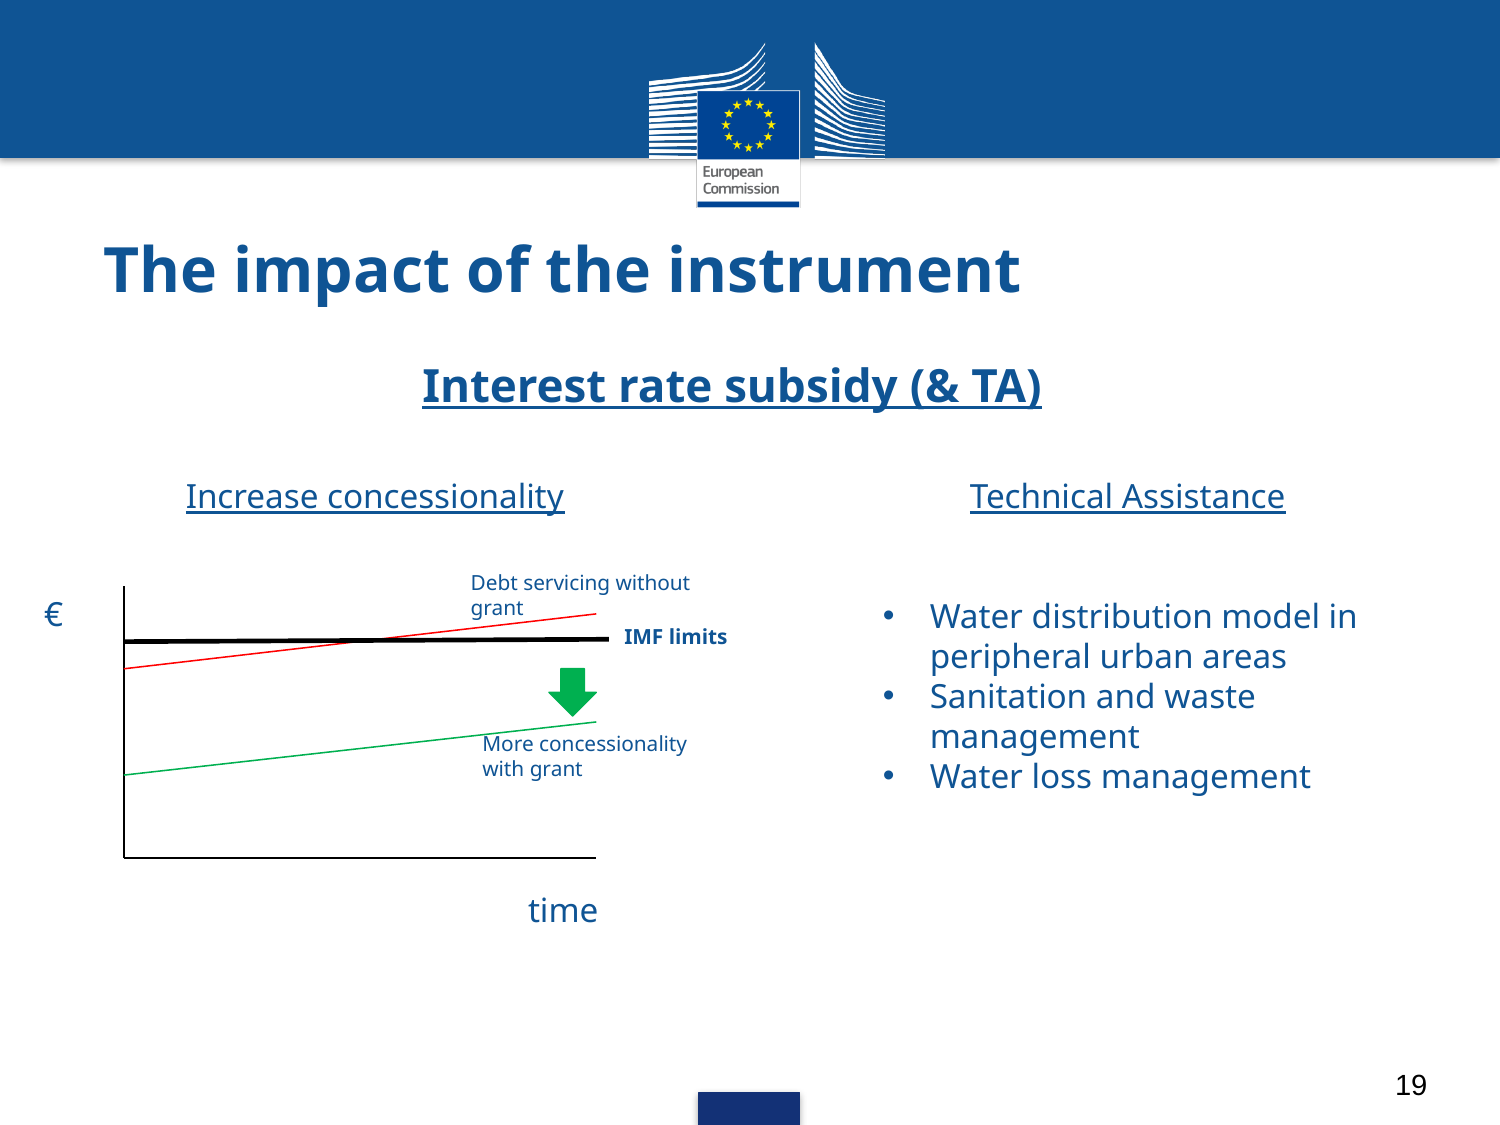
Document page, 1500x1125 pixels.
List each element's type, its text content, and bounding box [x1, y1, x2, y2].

slide_number 19 [1316, 1058, 1443, 1102]
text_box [123, 638, 610, 642]
text_box [548, 678, 597, 716]
title The impact of the instrument [29, 190, 1483, 345]
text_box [123, 649, 597, 669]
text_box Debt servicing without grant [455, 562, 762, 628]
picture [649, 42, 885, 190]
text_box time [513, 881, 691, 937]
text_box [123, 613, 597, 638]
text_box IMF limits [609, 616, 868, 657]
text_box € [29, 586, 101, 641]
text_box Technical Assistance Water distribution model in peripheral urban areas Sanitation and waste management Water loss management [868, 467, 1388, 803]
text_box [123, 721, 597, 776]
text_box Increase concessionality [171, 467, 656, 523]
text_box More concessionality with grant [467, 722, 739, 788]
text_box Interest rate subsidy (& TA) [76, 348, 1388, 584]
